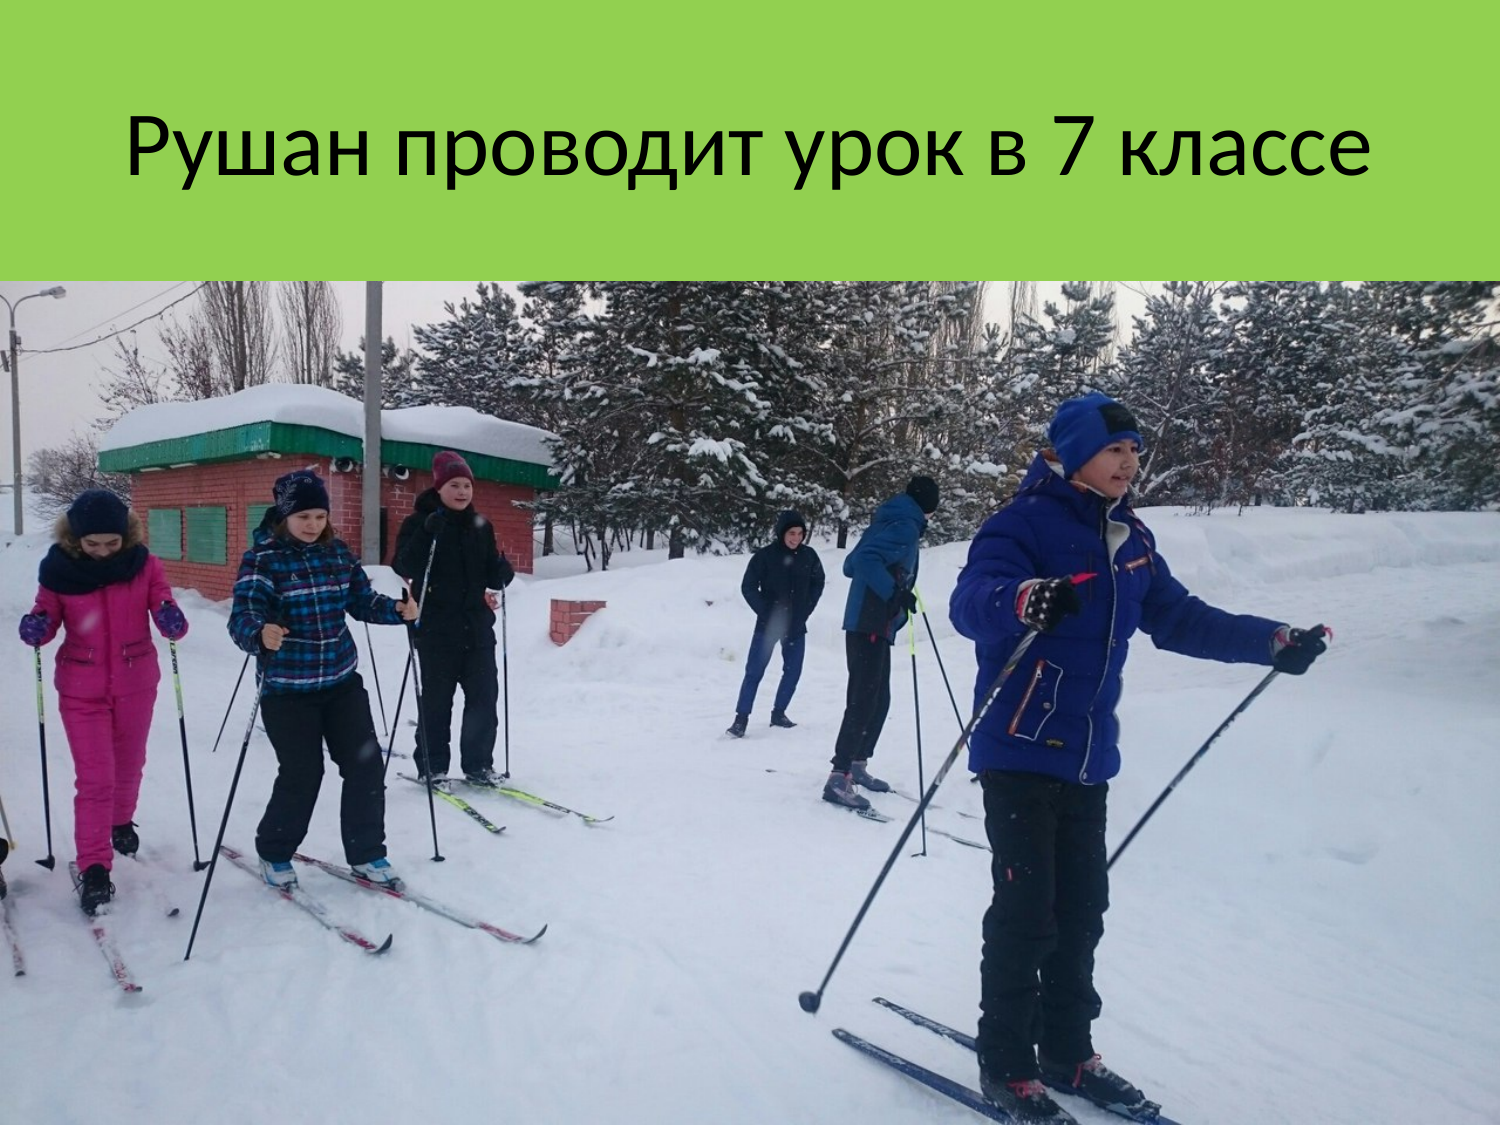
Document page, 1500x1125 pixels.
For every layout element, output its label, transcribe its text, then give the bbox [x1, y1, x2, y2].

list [0, 280, 1500, 1125]
title Рушан проводит урок в 7 классе [75, 45, 1425, 233]
